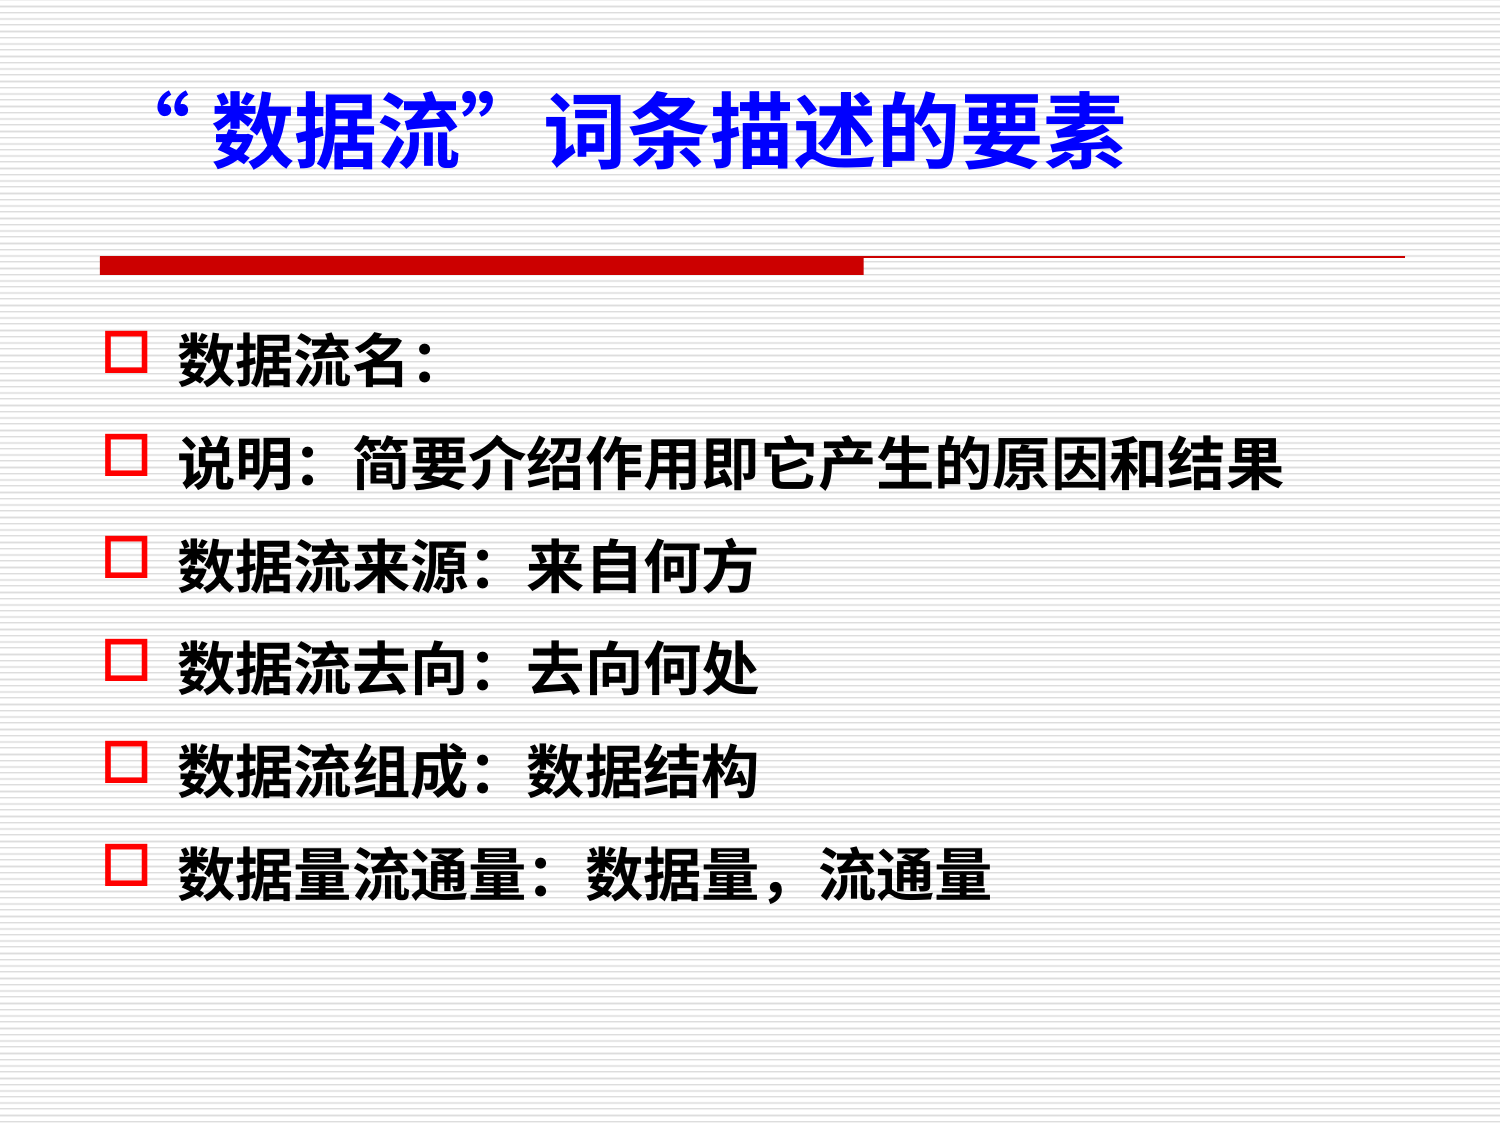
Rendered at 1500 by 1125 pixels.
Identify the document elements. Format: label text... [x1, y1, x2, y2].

picture [0, 0, 1500, 1125]
text_box 数据流名： 说明：简要介绍作用即它产生的原因和结果 数据流来源：来自何方 数据流去向：去向何处 数据流组成：数据结构 数据量流通量：数据量，流通量 [85, 296, 1456, 1109]
text_box “数据流”词条描述的要素 [92, 60, 1168, 198]
